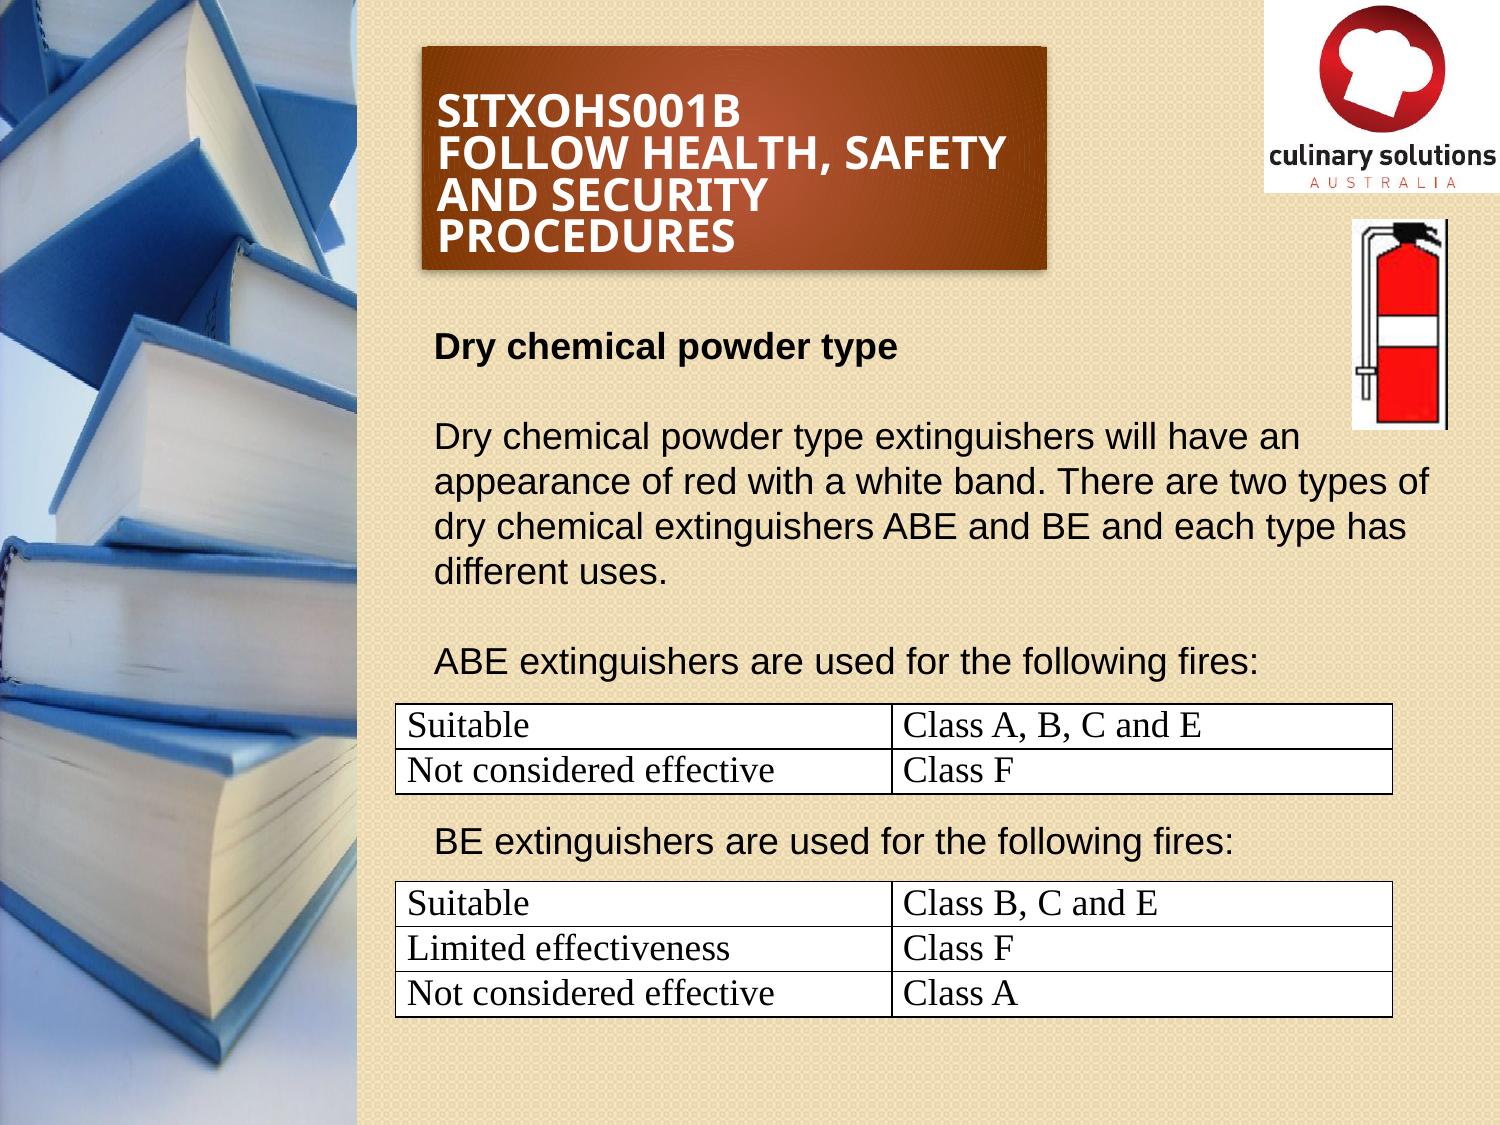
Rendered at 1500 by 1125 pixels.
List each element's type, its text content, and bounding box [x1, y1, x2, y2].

table_cell Not considered effective [396, 972, 891, 1016]
table_cell Class F [893, 927, 1392, 971]
table_header Class A, B, C and E [893, 705, 1392, 748]
table_cell Class A [893, 972, 1392, 1016]
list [0, 0, 357, 1125]
table_header Class B, C and E [893, 882, 1392, 926]
table_cell Limited effectiveness [396, 927, 891, 971]
table_cell Not considered effective [396, 750, 891, 793]
picture [1263, 0, 1500, 193]
text_box Dry chemical powder type Dry chemical powder type extinguishers will have an appearance of red with a white band. There are two types of dry chemical extinguishers ABE and BE and each type has different uses. ABE extinguishers are used for the following fires: BE extinguishers are used for the following fires: [419, 314, 1459, 870]
table_header Suitable [396, 882, 891, 926]
title SITXOHS001B Follow HEALTH, SAFETY AND SECURITY PROCEDURES [421, 46, 1047, 270]
table_header Suitable [396, 705, 891, 748]
picture [1352, 219, 1448, 430]
table_cell Class F [893, 750, 1392, 793]
